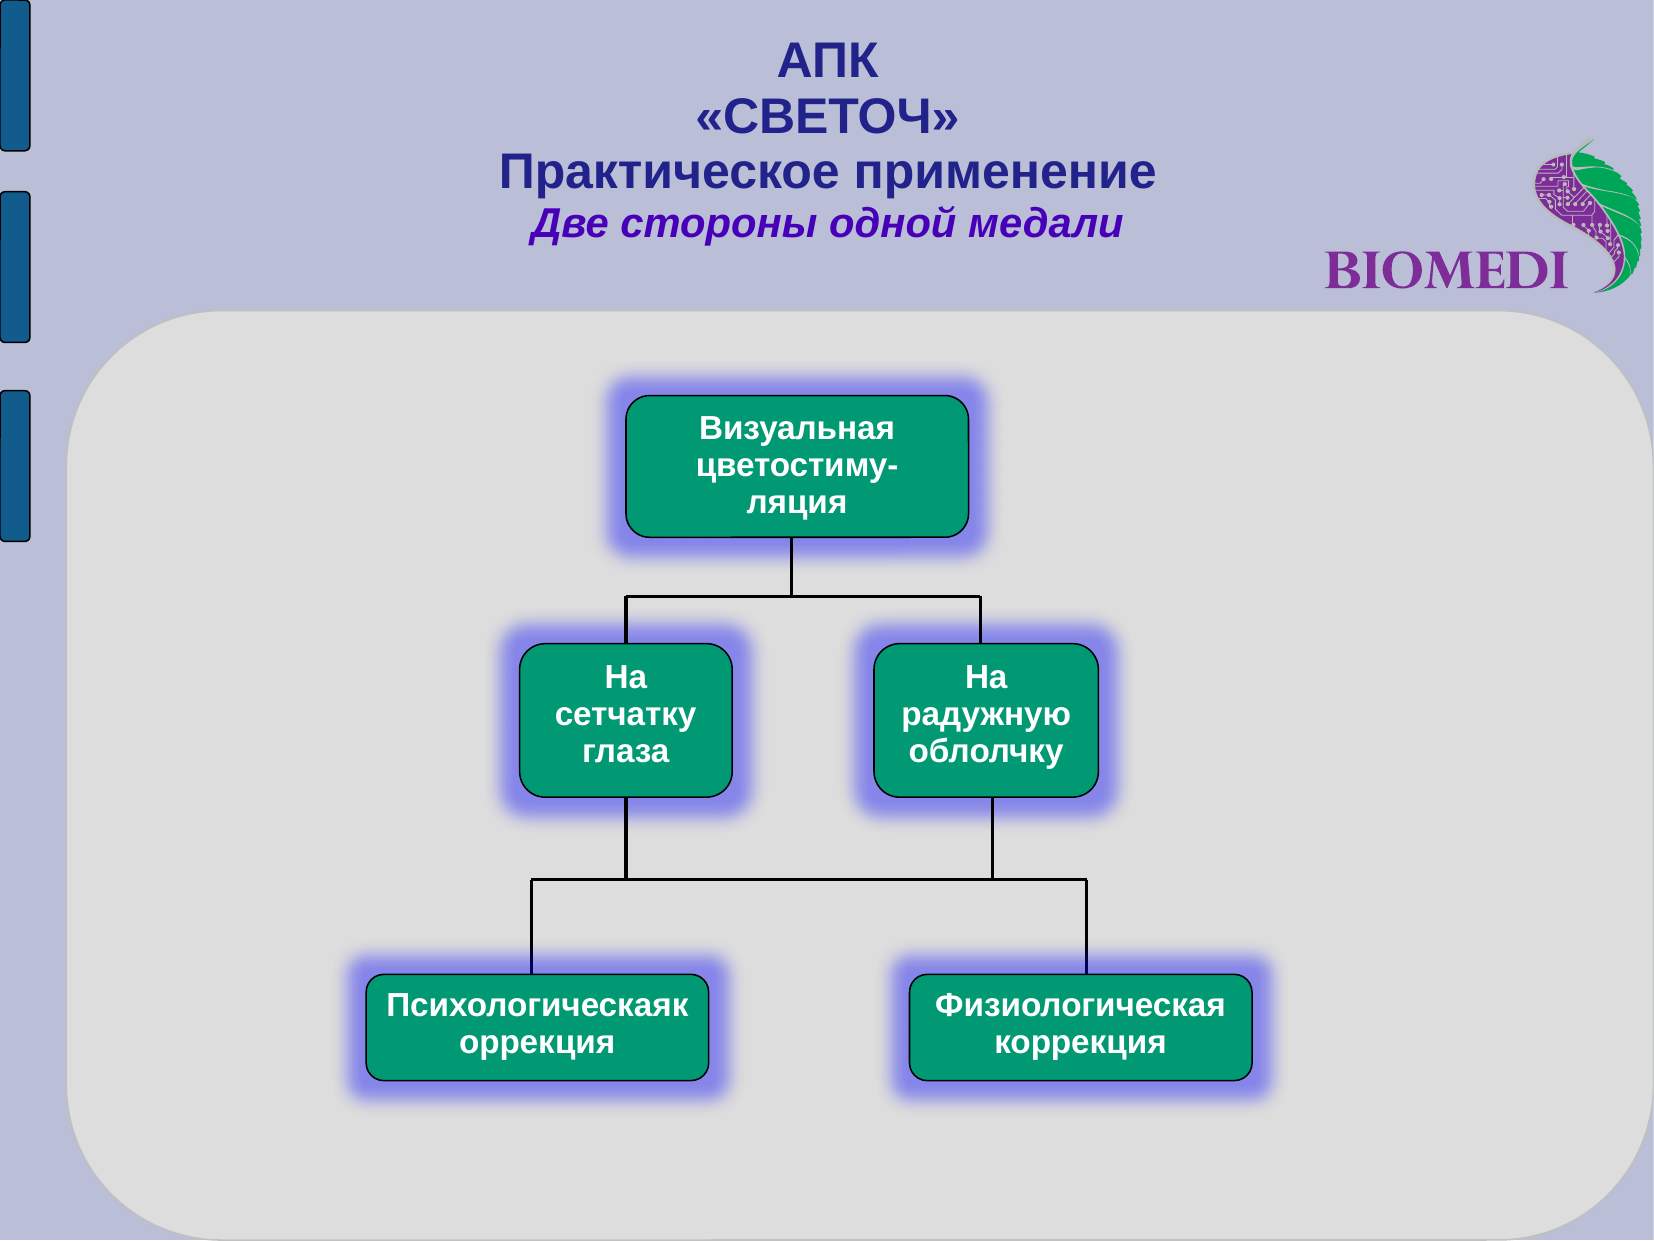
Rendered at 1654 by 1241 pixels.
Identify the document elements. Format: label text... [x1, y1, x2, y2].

text_box [152, 405, 1534, 1187]
title АПК «СВЕТОЧ» Практическое применение Две стороны одной медали [121, 29, 1535, 207]
text_box Визуальная цветостиму-ляция [625, 395, 969, 538]
text_box Психологическаякоррекция [366, 974, 709, 1081]
text_box На сетчатку глаза [519, 643, 733, 798]
picture [1322, 134, 1642, 299]
text_box Физиологическая коррекция [909, 974, 1253, 1081]
text_box На радужную облолчку [874, 643, 1099, 798]
